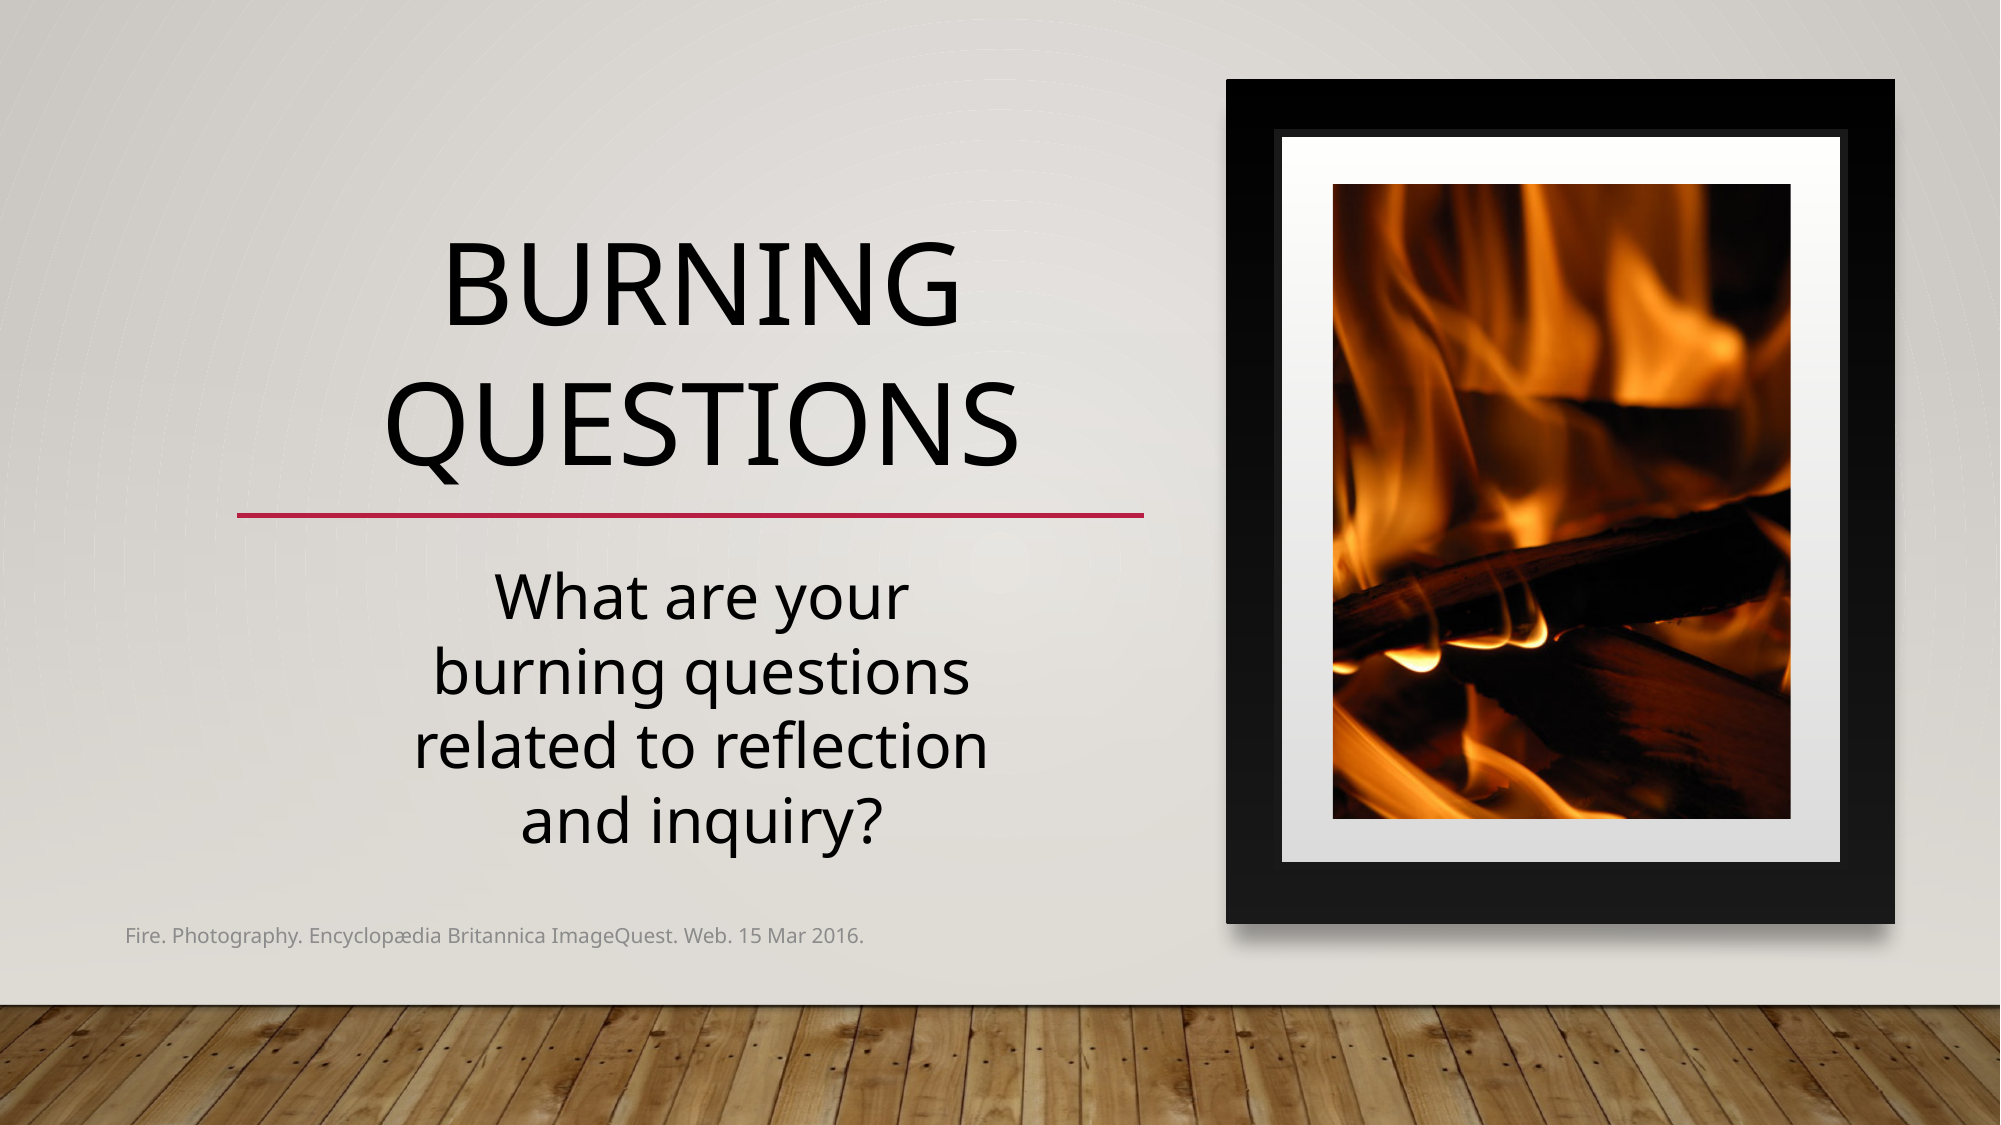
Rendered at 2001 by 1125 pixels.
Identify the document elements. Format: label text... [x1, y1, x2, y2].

picture [0, 1005, 2000, 1125]
text_box What are your burning questions related to reflection and inquiry? [385, 549, 1019, 864]
footer Fire. Photography. Encyclopædia Britannica ImageQuest. Web. 15 Mar 2016. [109, 909, 1019, 962]
picture [1332, 183, 1791, 819]
text_box Burning Questions [220, 84, 1185, 502]
